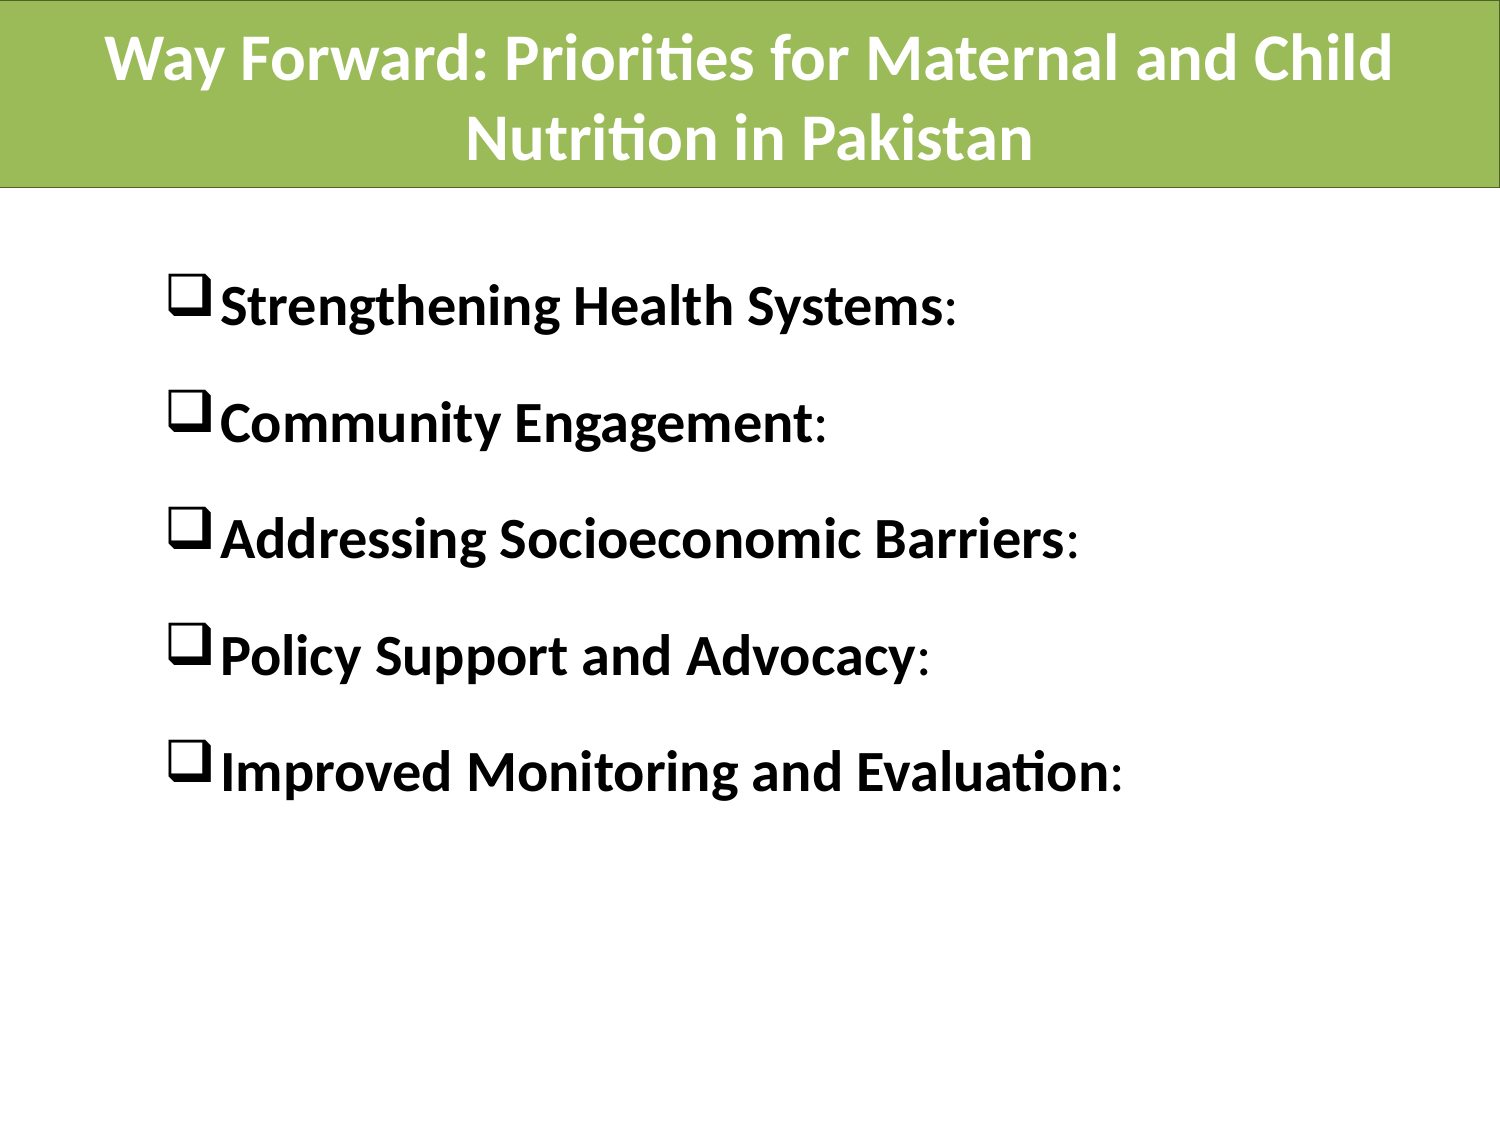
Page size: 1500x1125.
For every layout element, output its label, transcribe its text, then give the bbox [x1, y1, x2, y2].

list Strengthening Health Systems: Community Engagement: Addressing Socioeconomic Barriers: Policy Support and Advocacy: Improved Monitoring and Evaluation: [148, 224, 1499, 1025]
text_box Way Forward: Priorities for Maternal and Child Nutrition in Pakistan [0, 0, 1500, 188]
